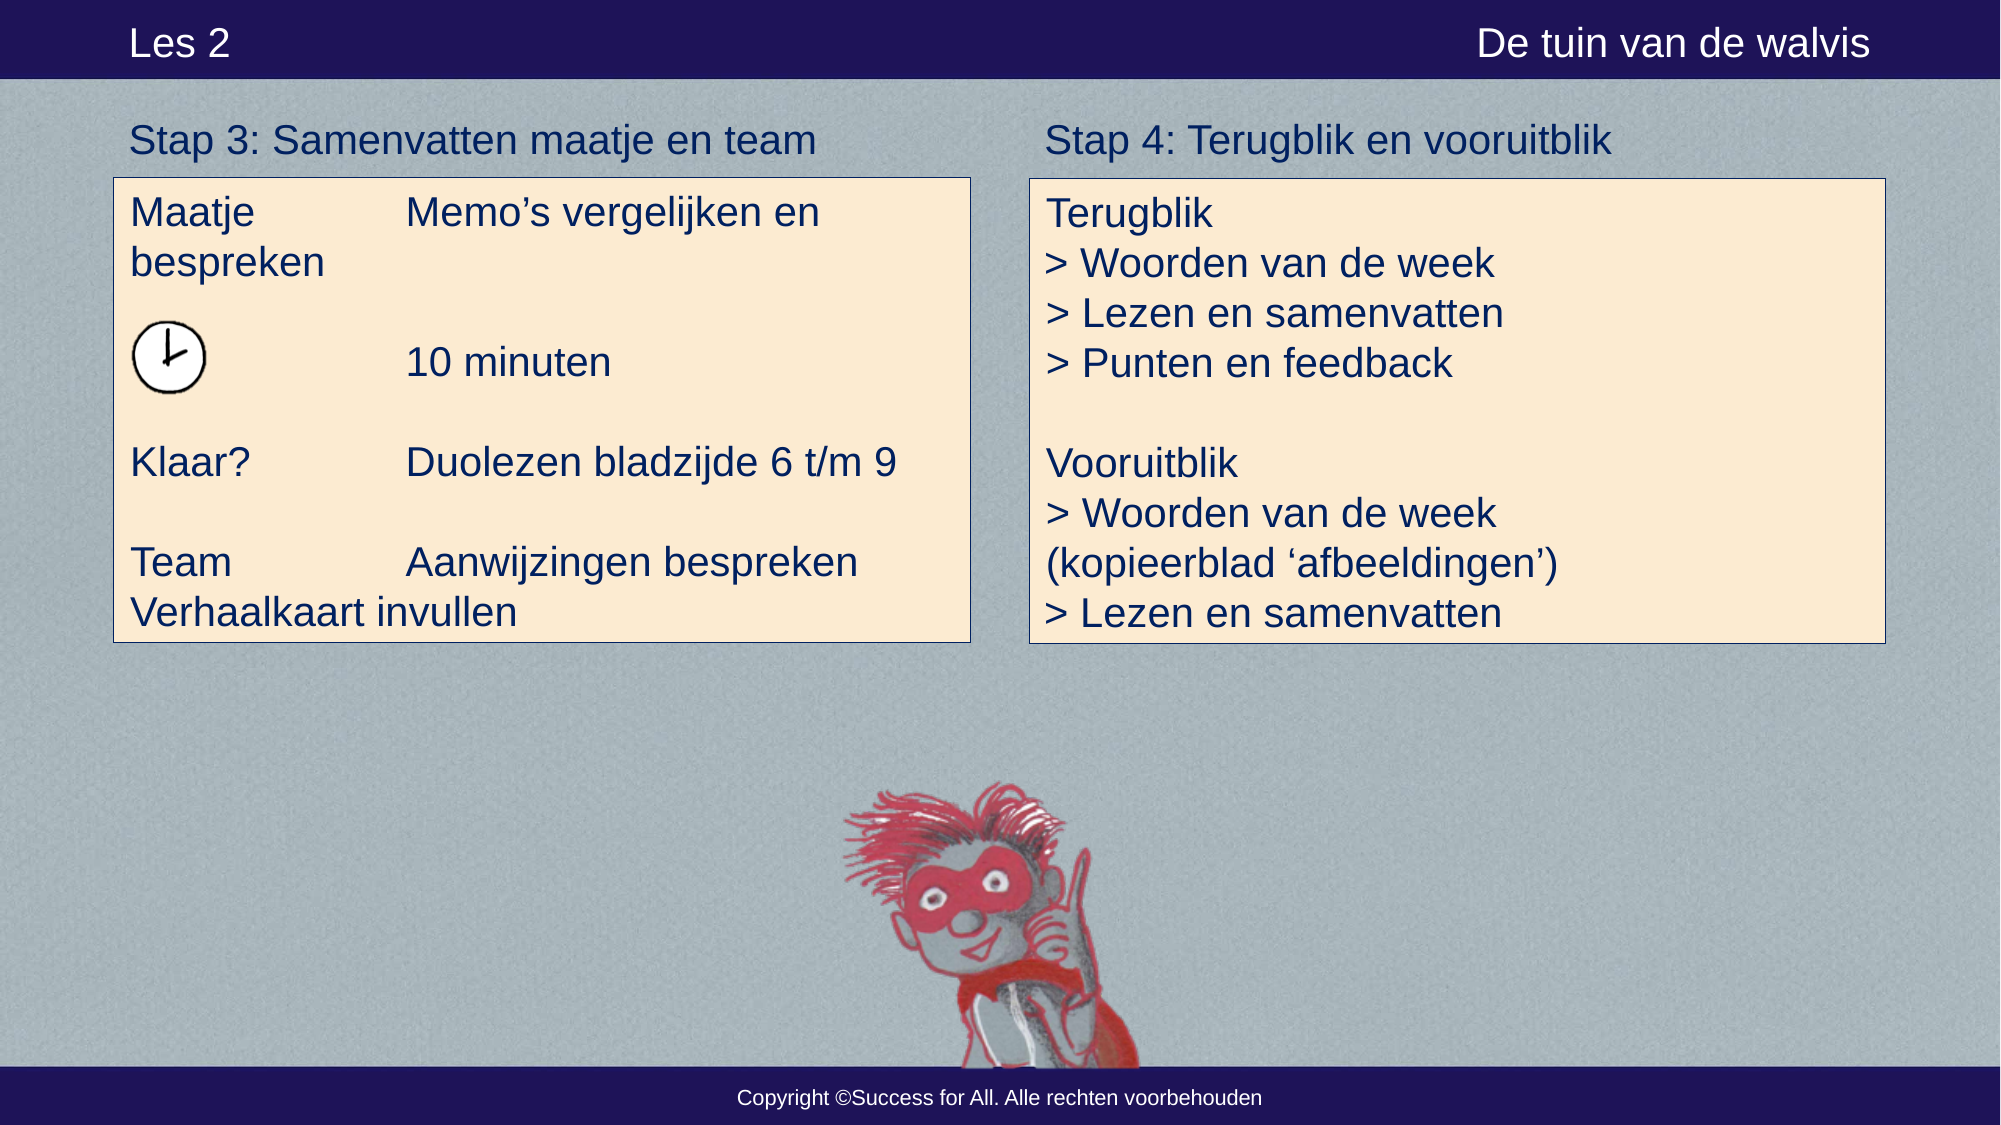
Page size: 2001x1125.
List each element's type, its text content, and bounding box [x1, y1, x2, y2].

text_box Stap 4: Terugblik en vooruitblik [1029, 105, 1822, 171]
text_box Maatje Memo’s vergelijken en bespreken 10 minuten Klaar? Duolezen bladzijde 6 t/m 9 Team Aanwijzingen bespreken Verhaalkaart invullen [113, 177, 971, 643]
text_box De tuin van de walvis [999, 8, 1886, 73]
text_box Stap 3: Samenvatten maatje en team [114, 105, 907, 171]
picture [0, 0, 2001, 1125]
text_box Copyright ©Success for All. Alle rechten voorbehouden [0, 1076, 2000, 1125]
text_box Terugblik > Woorden van de week > Lezen en samenvatten > Punten en feedback Vooruitblik > Woorden van de week (kopieerblad ‘afbeeldingen’) > Lezen en samenvatten [1029, 178, 1886, 644]
text_box Les 2 [114, 8, 354, 73]
